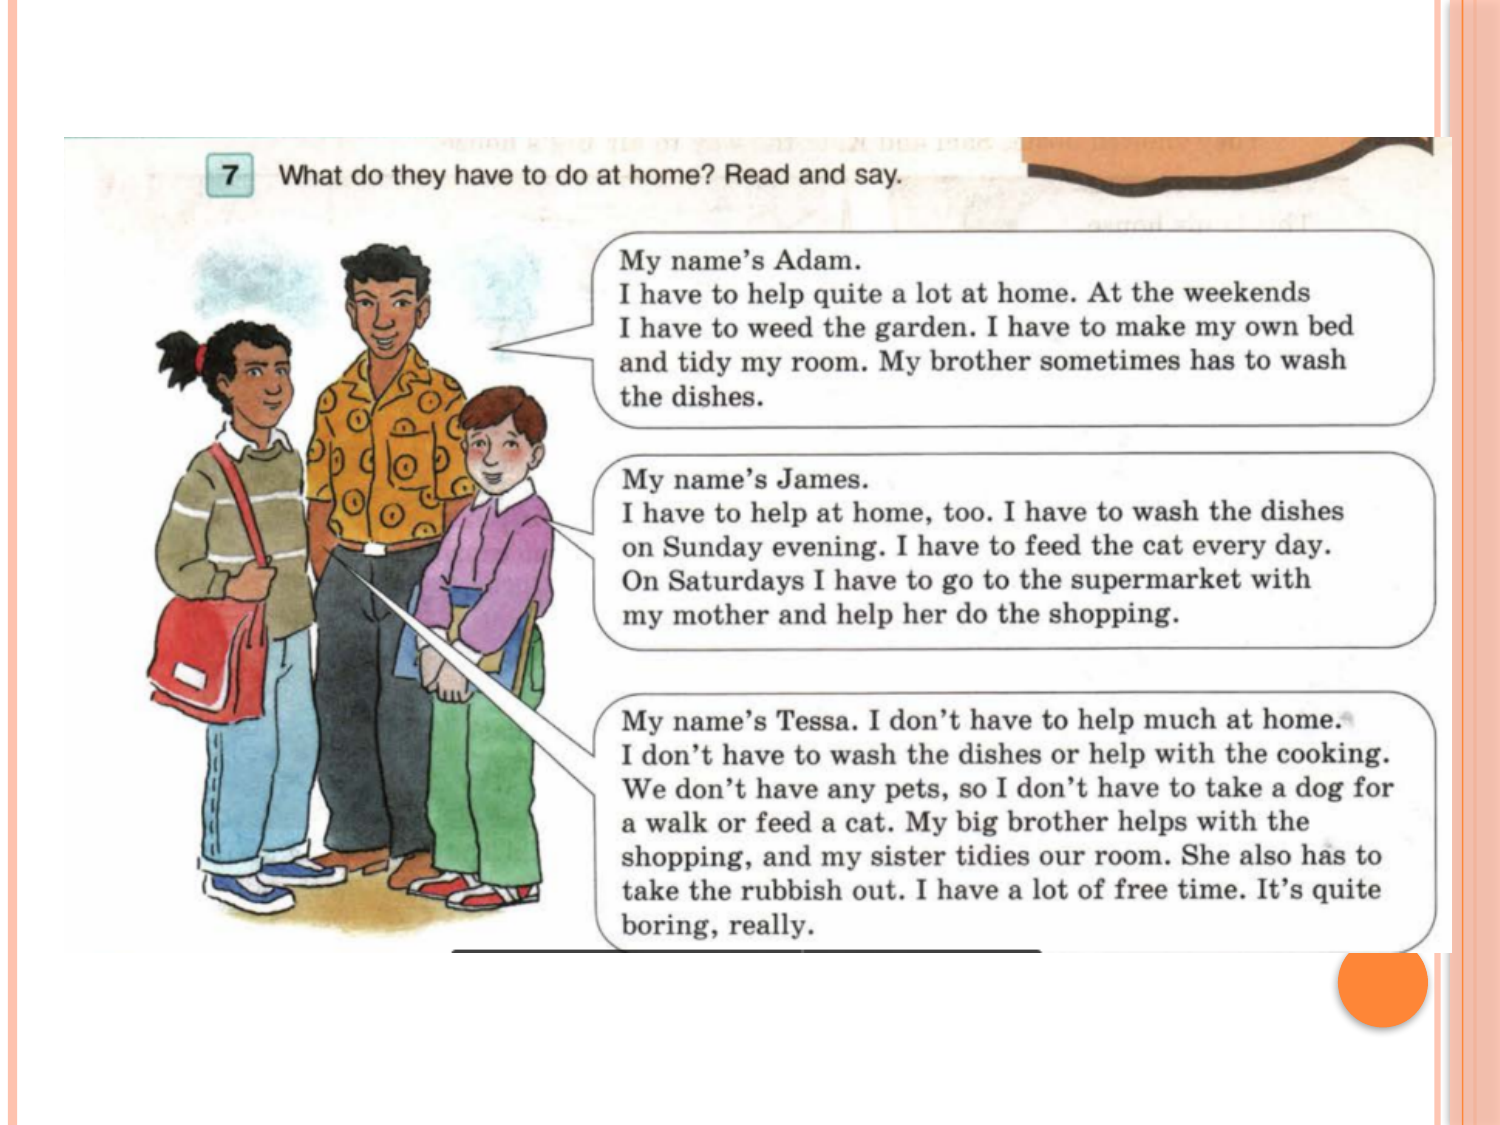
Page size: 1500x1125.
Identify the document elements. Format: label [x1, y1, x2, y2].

list [64, 136, 1452, 953]
